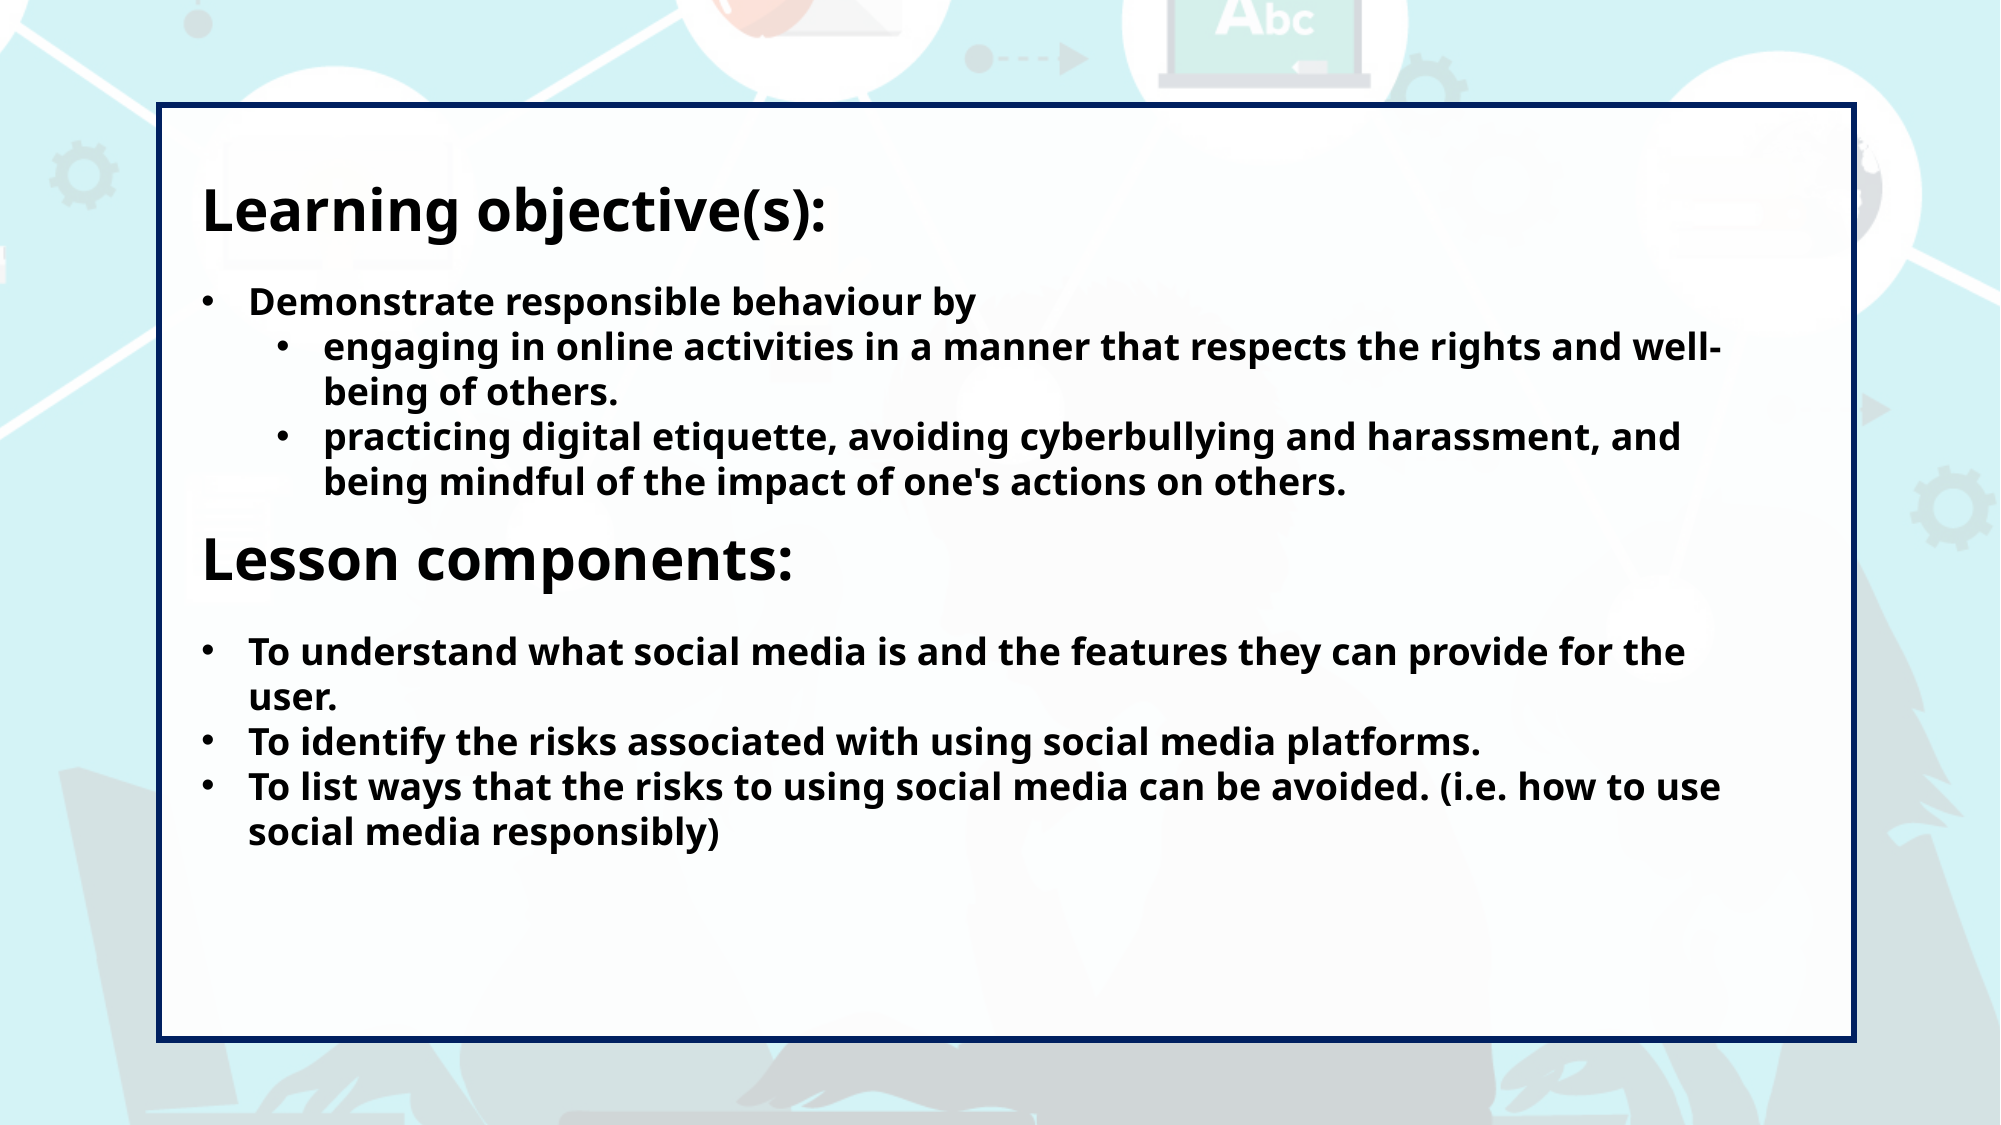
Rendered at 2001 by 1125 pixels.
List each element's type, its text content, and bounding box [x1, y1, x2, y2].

text_box [158, 104, 1855, 1041]
text_box Learning objective(s): Demonstrate responsible behaviour by engaging in online activities in a manner that respects the rights and well-being of others. practicing digital etiquette, avoiding cyberbullying and harassment, and being mindful of the impact of one's actions on others. [186, 165, 1762, 511]
text_box Lesson components: To understand what social media is and the features they can provide for the user. To identify the risks associated with using social media platforms. To list ways that the risks to using social media can be avoided. (i.e. how to use social media responsibly) [186, 515, 1762, 860]
